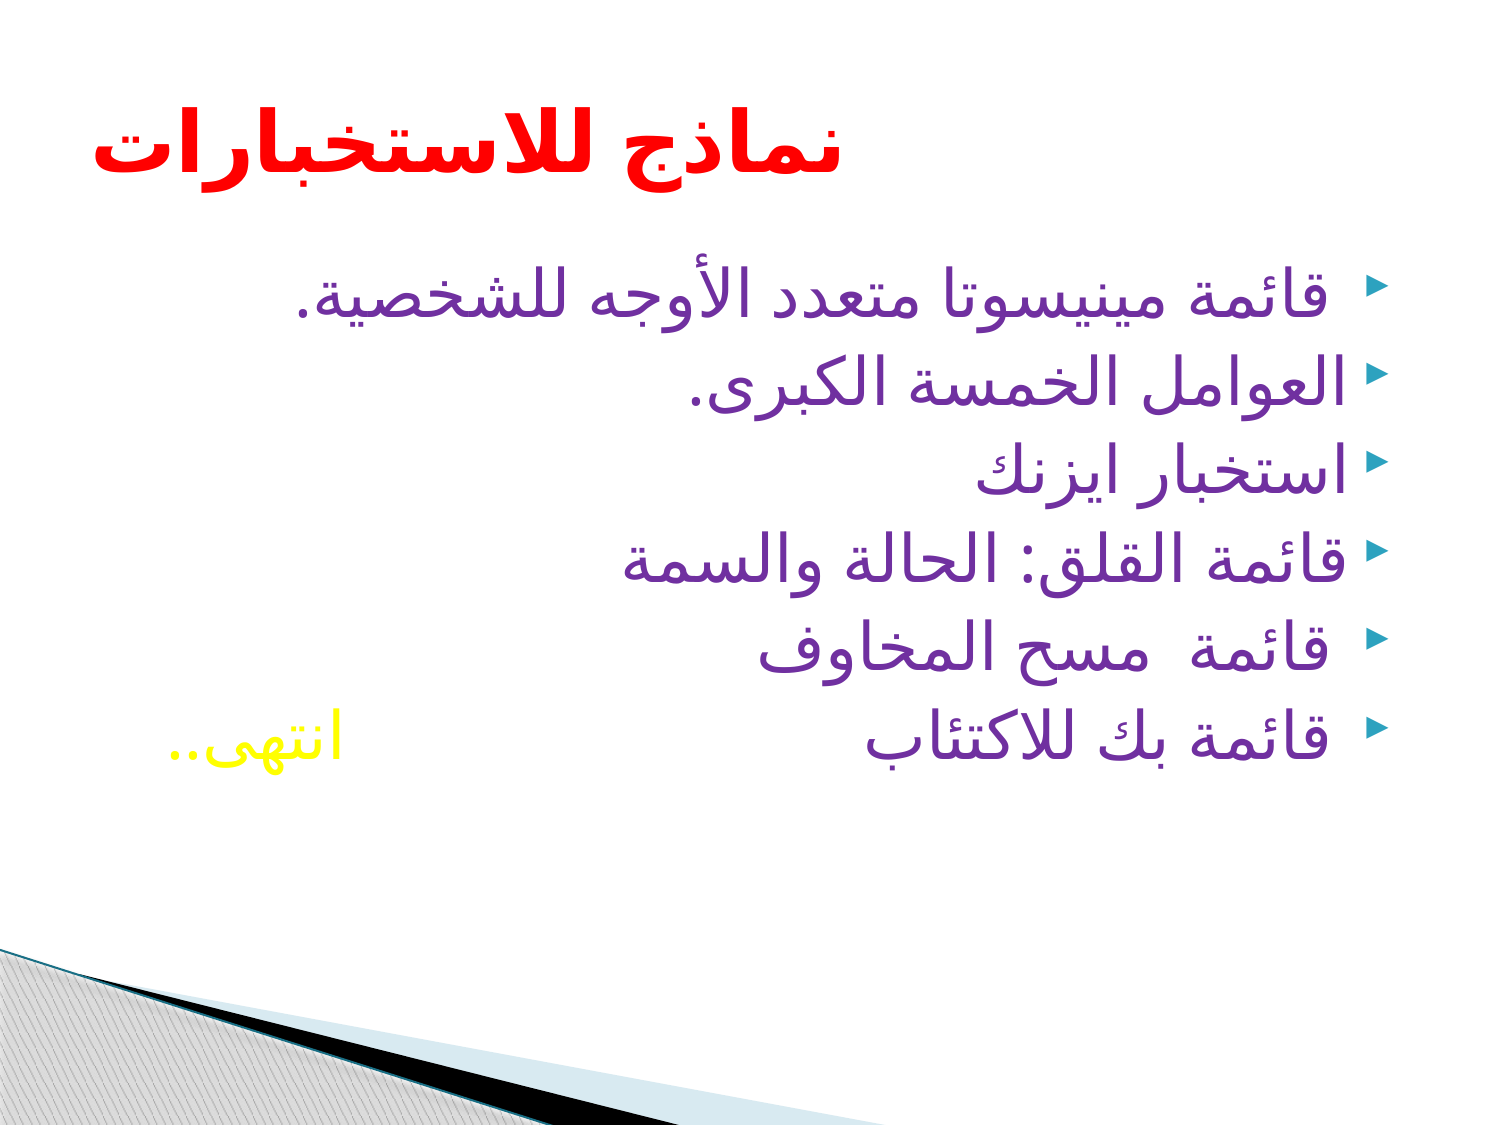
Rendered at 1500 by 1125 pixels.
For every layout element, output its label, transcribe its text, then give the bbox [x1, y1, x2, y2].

title نماذج للاستخبارات [75, 45, 1425, 233]
list قائمة مينيسوتا متعدد الأوجه للشخصية. العوامل الخمسة الكبرى. استخبار ايزنك قائمة القلق: الحالة والسمة قائمة مسح المخاوف قائمة بك للاكتئاب انتهى.. [75, 243, 1425, 986]
